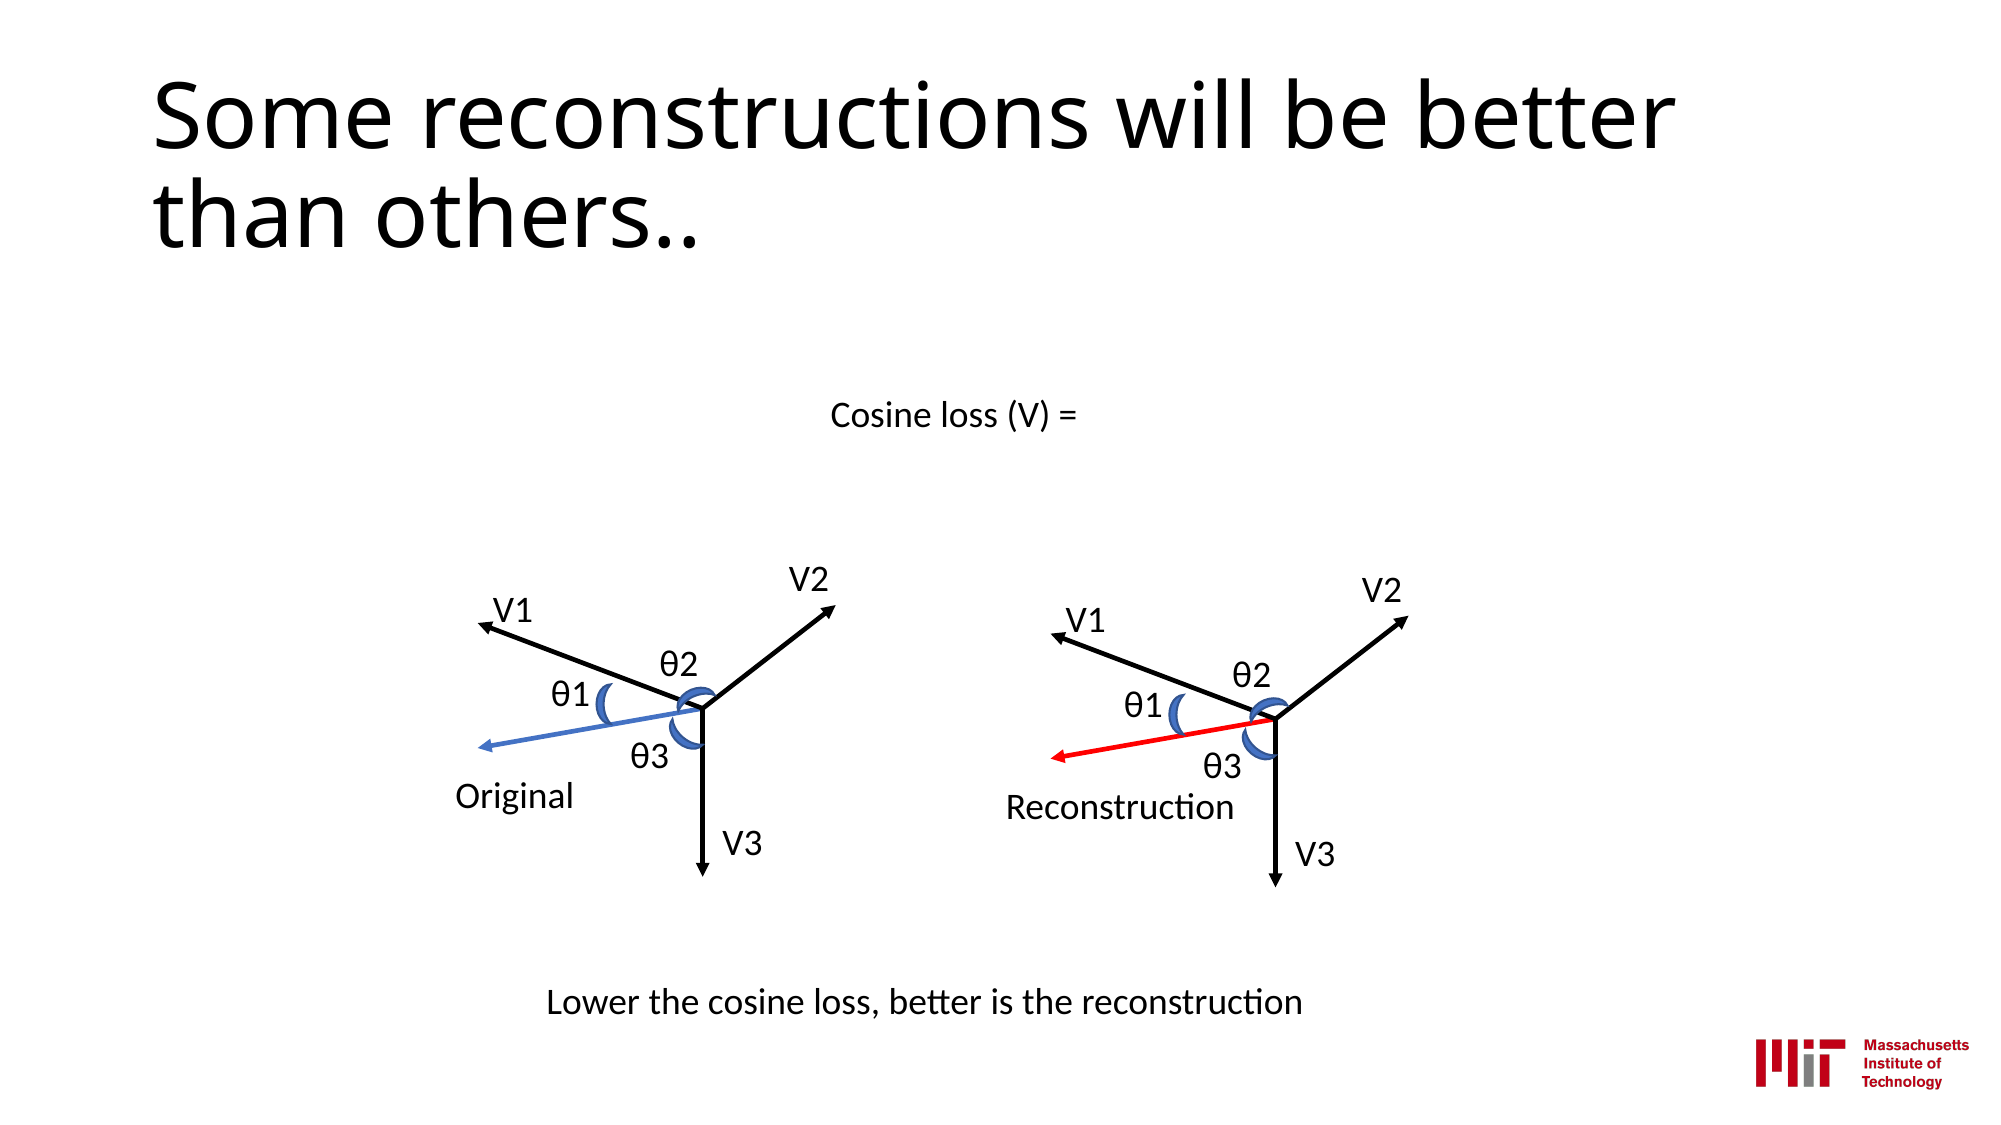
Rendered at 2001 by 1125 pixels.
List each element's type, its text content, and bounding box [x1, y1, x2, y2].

text_box Lower the cosine loss, better is the reconstruction [531, 970, 1320, 1030]
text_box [439, 546, 845, 877]
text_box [989, 557, 1418, 888]
title Some reconstructions will be better than others.. [137, 59, 1863, 278]
picture [1755, 1004, 1970, 1125]
